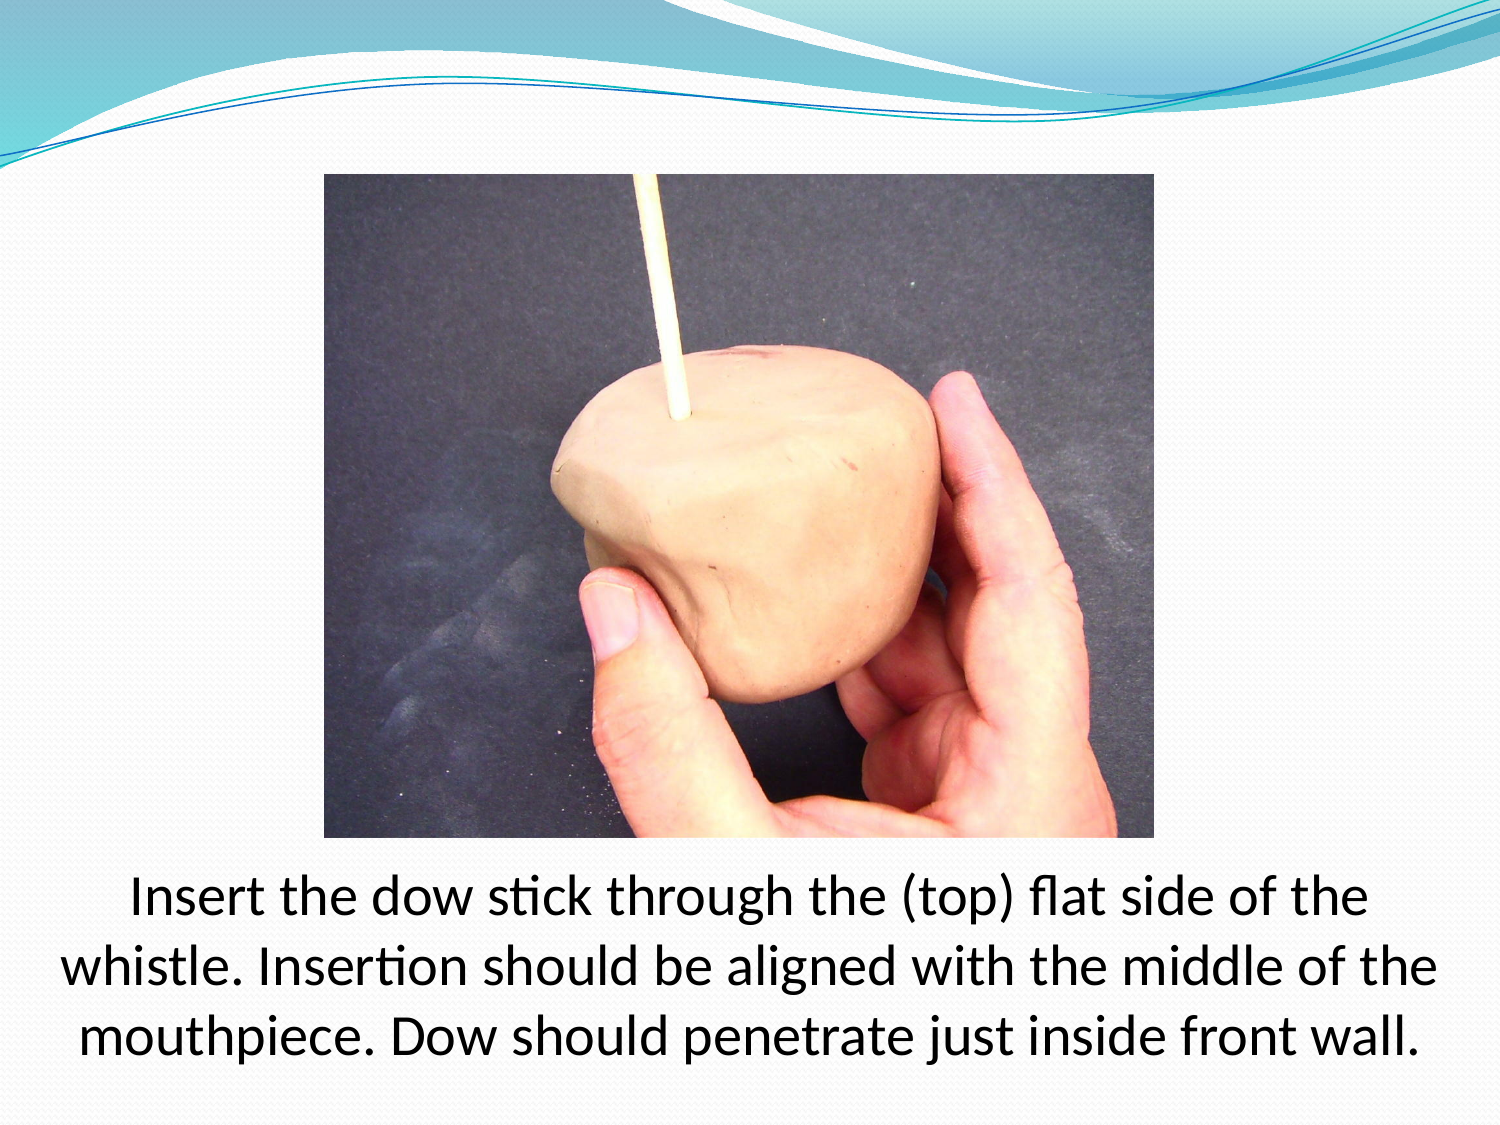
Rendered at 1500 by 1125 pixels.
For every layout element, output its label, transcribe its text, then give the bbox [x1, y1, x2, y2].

picture [324, 174, 1154, 838]
text_box Insert the dow stick through the (top) flat side of the whistle. Insertion should be aligned with the middle of the mouthpiece. Dow should penetrate just inside front wall. [37, 849, 1463, 1075]
